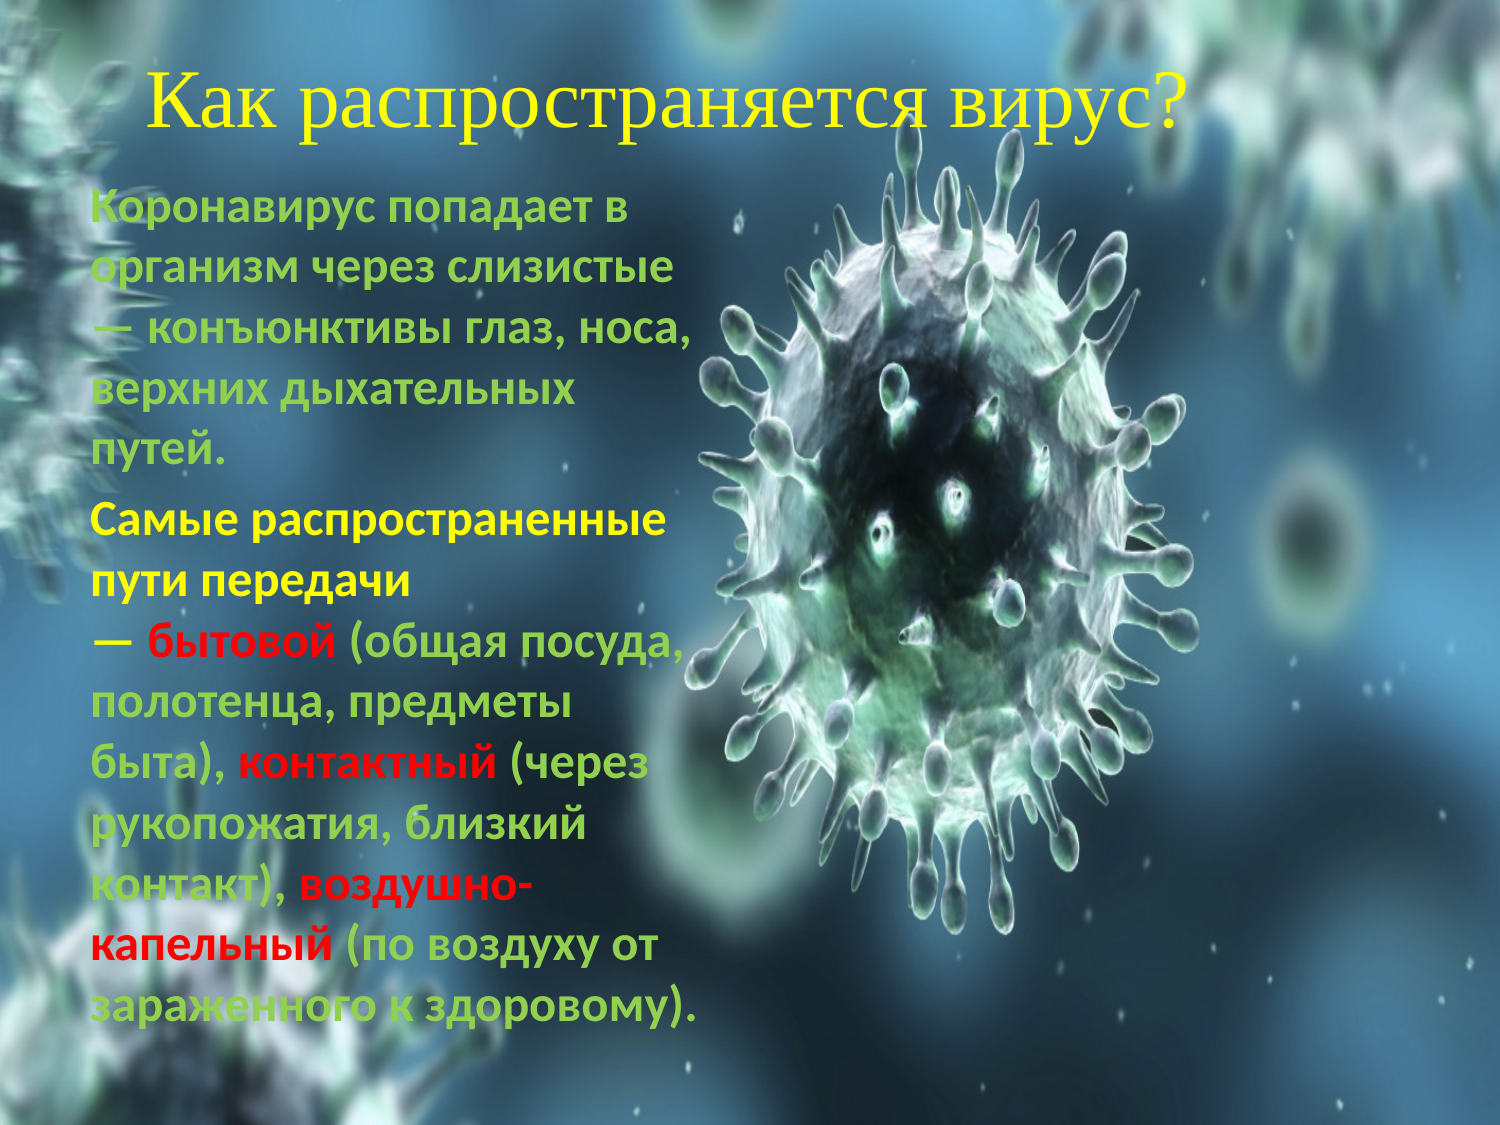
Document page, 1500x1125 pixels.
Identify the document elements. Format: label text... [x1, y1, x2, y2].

title Как распространяется вирус? [82, 23, 1254, 164]
picture [0, 0, 1500, 1125]
list Коронавирус попадает в организм через слизистые — конъюнктивы глаз, носа, верхних дыхательных путей. Самые распространенные пути передачи — бытовой (общая посуда, полотенца, предметы быта), контактный (через рукопожатия, близкий контакт), воздушно-капельный (по воздуху от зараженного к здоровому). [75, 164, 715, 1055]
